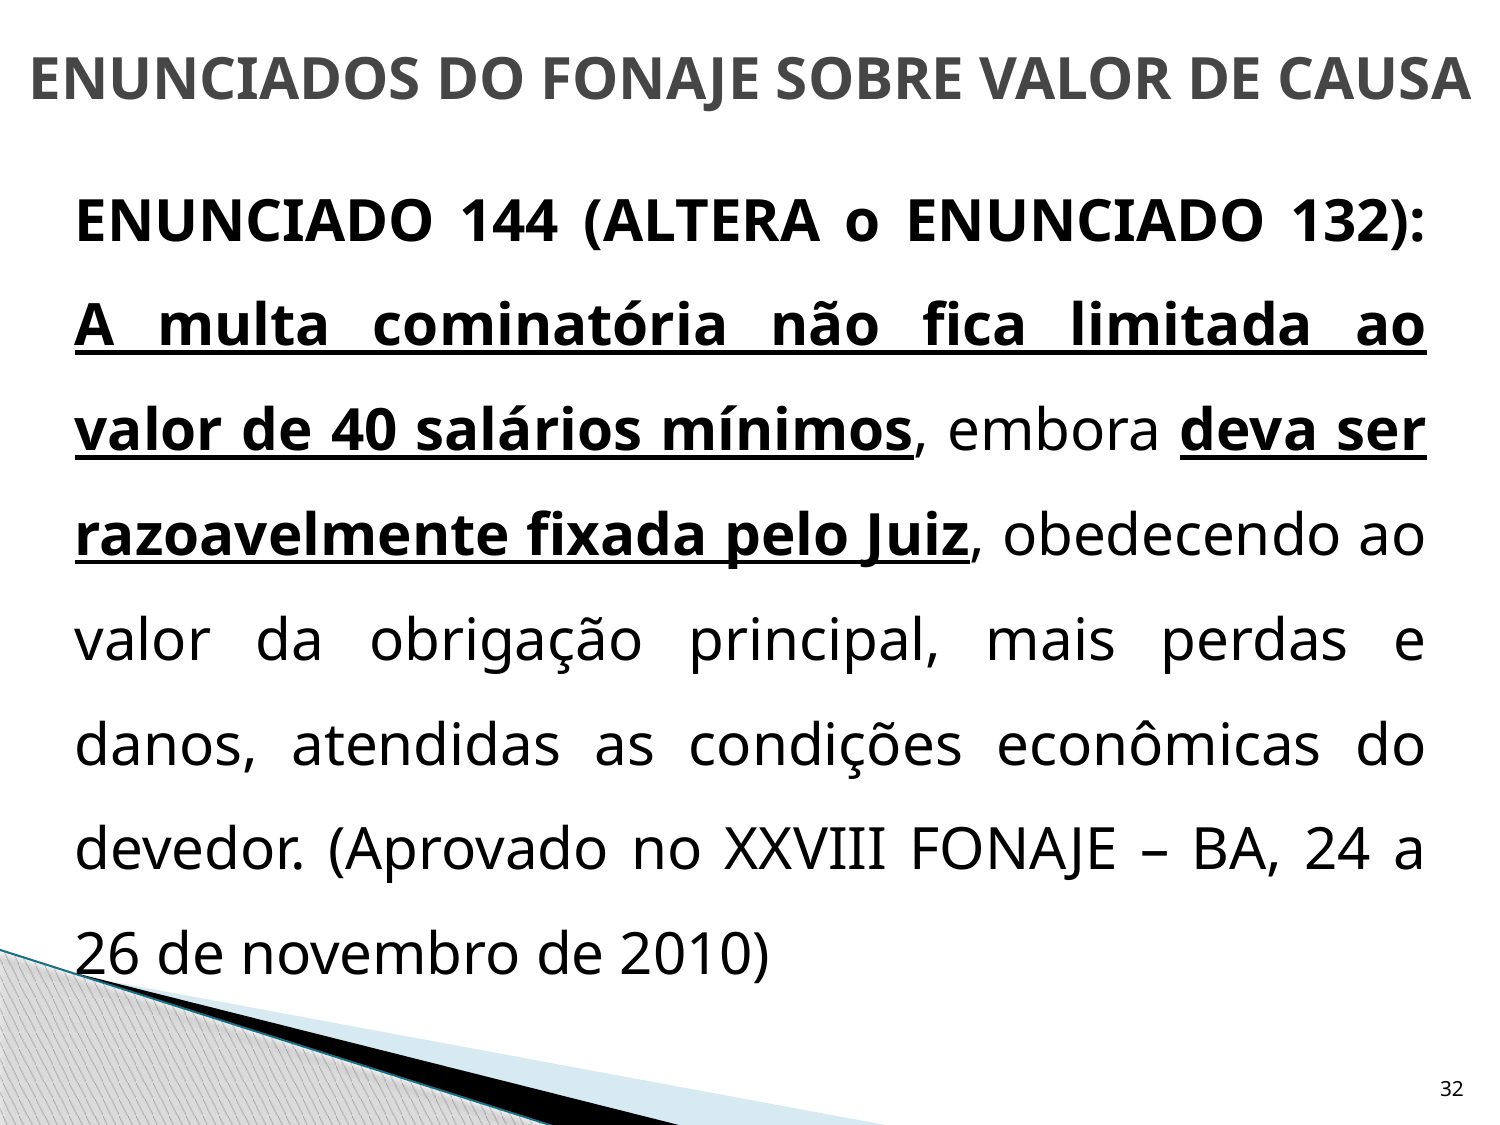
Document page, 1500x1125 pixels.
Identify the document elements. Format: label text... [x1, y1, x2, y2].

list ENUNCIADO 144 (ALTERA o ENUNCIADO 132): A multa cominatória não fica limitada ao valor de 40 salários mínimos, embora deva ser razoavelmente fixada pelo Juiz, obedecendo ao valor da obrigação principal, mais perdas e danos, atendidas as condições econômicas do devedor. (Aprovado no XXVIII FONAJE – BA, 24 a 26 de novembro de 2010) [0, 153, 1442, 1125]
slide_number 32 [1418, 1051, 1479, 1112]
title ENUNCIADOS DO FONAJE SOBRE VALOR DE CAUSA [0, 0, 1500, 153]
